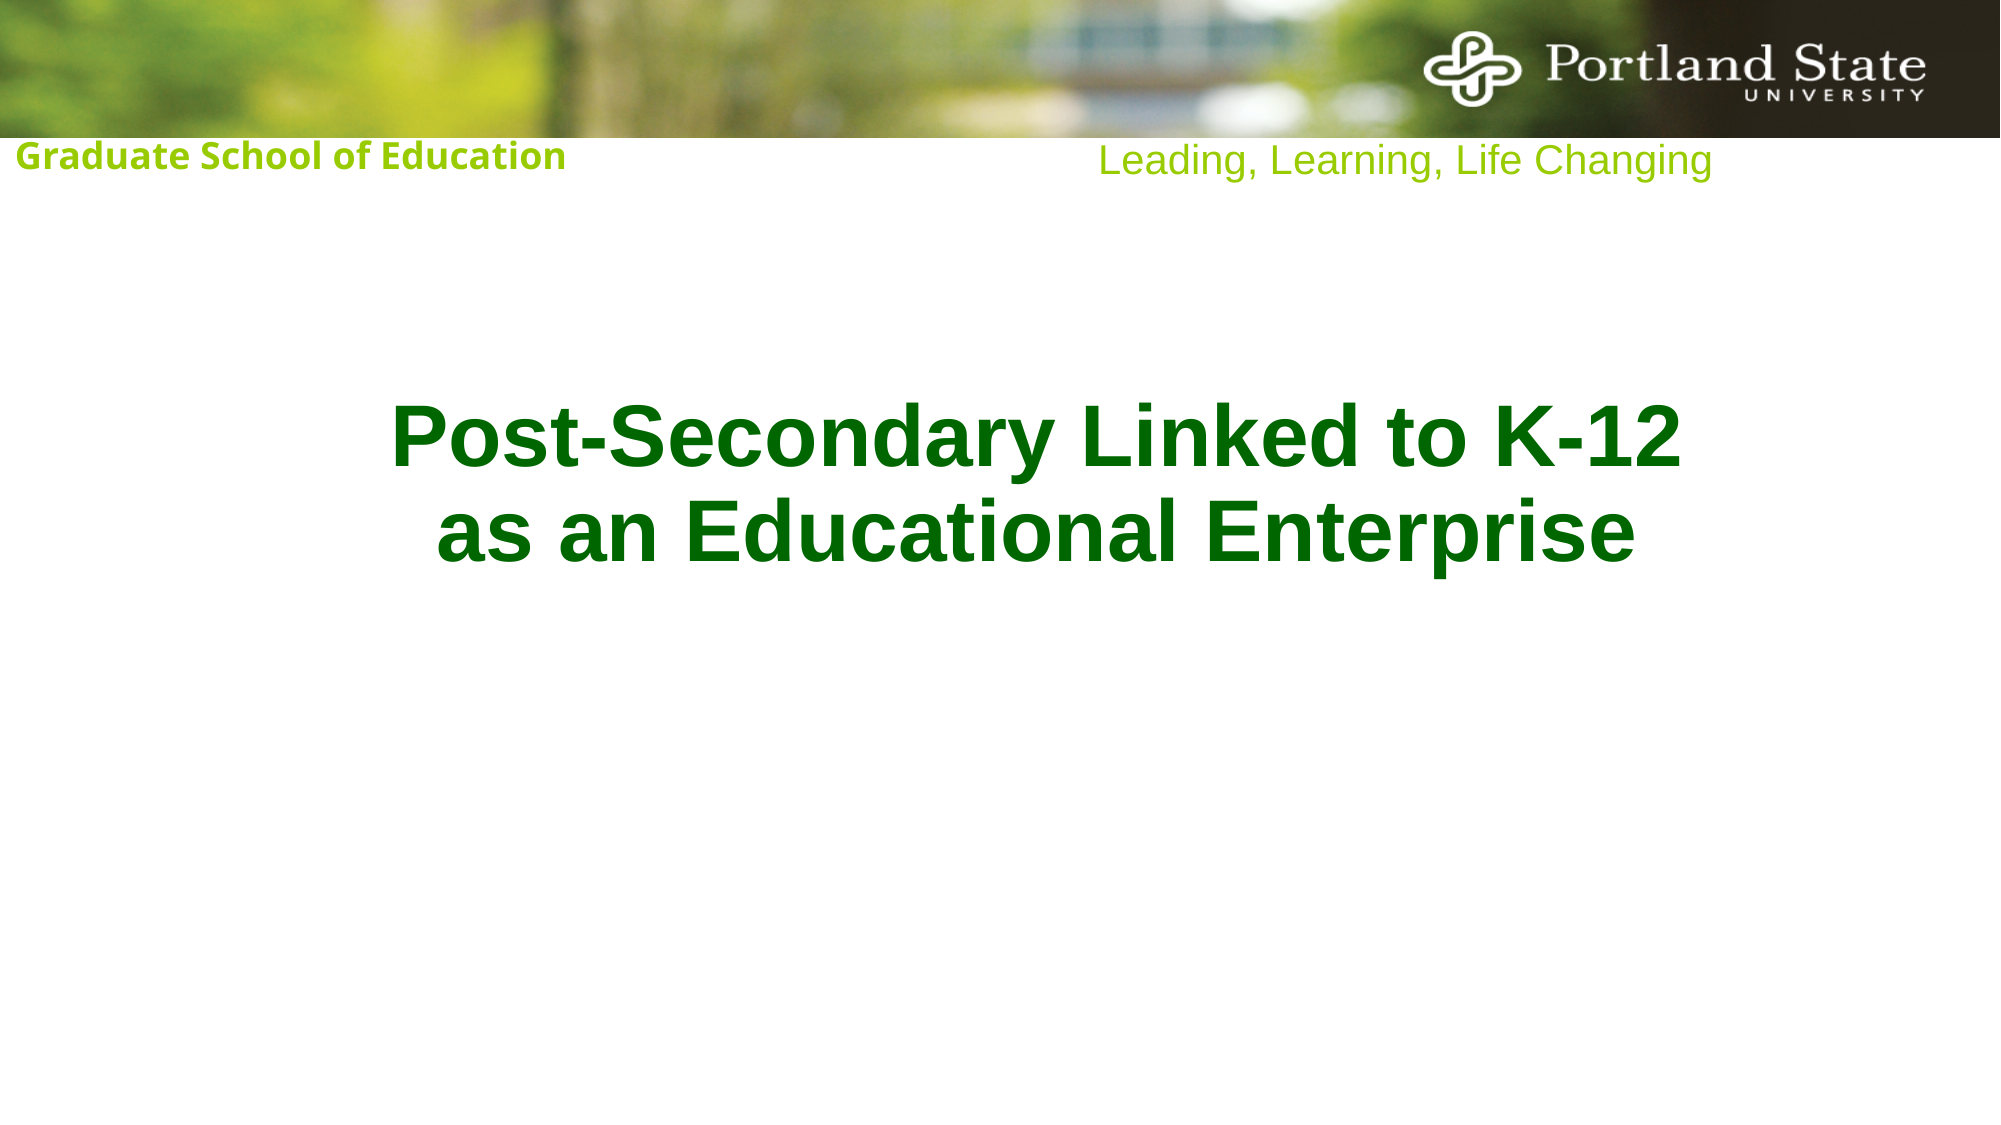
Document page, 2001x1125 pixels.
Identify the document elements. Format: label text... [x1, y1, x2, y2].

title Post-Secondary Linked to K-12 as an Educational Enterprise [324, 383, 1751, 588]
picture [0, 0, 2000, 138]
